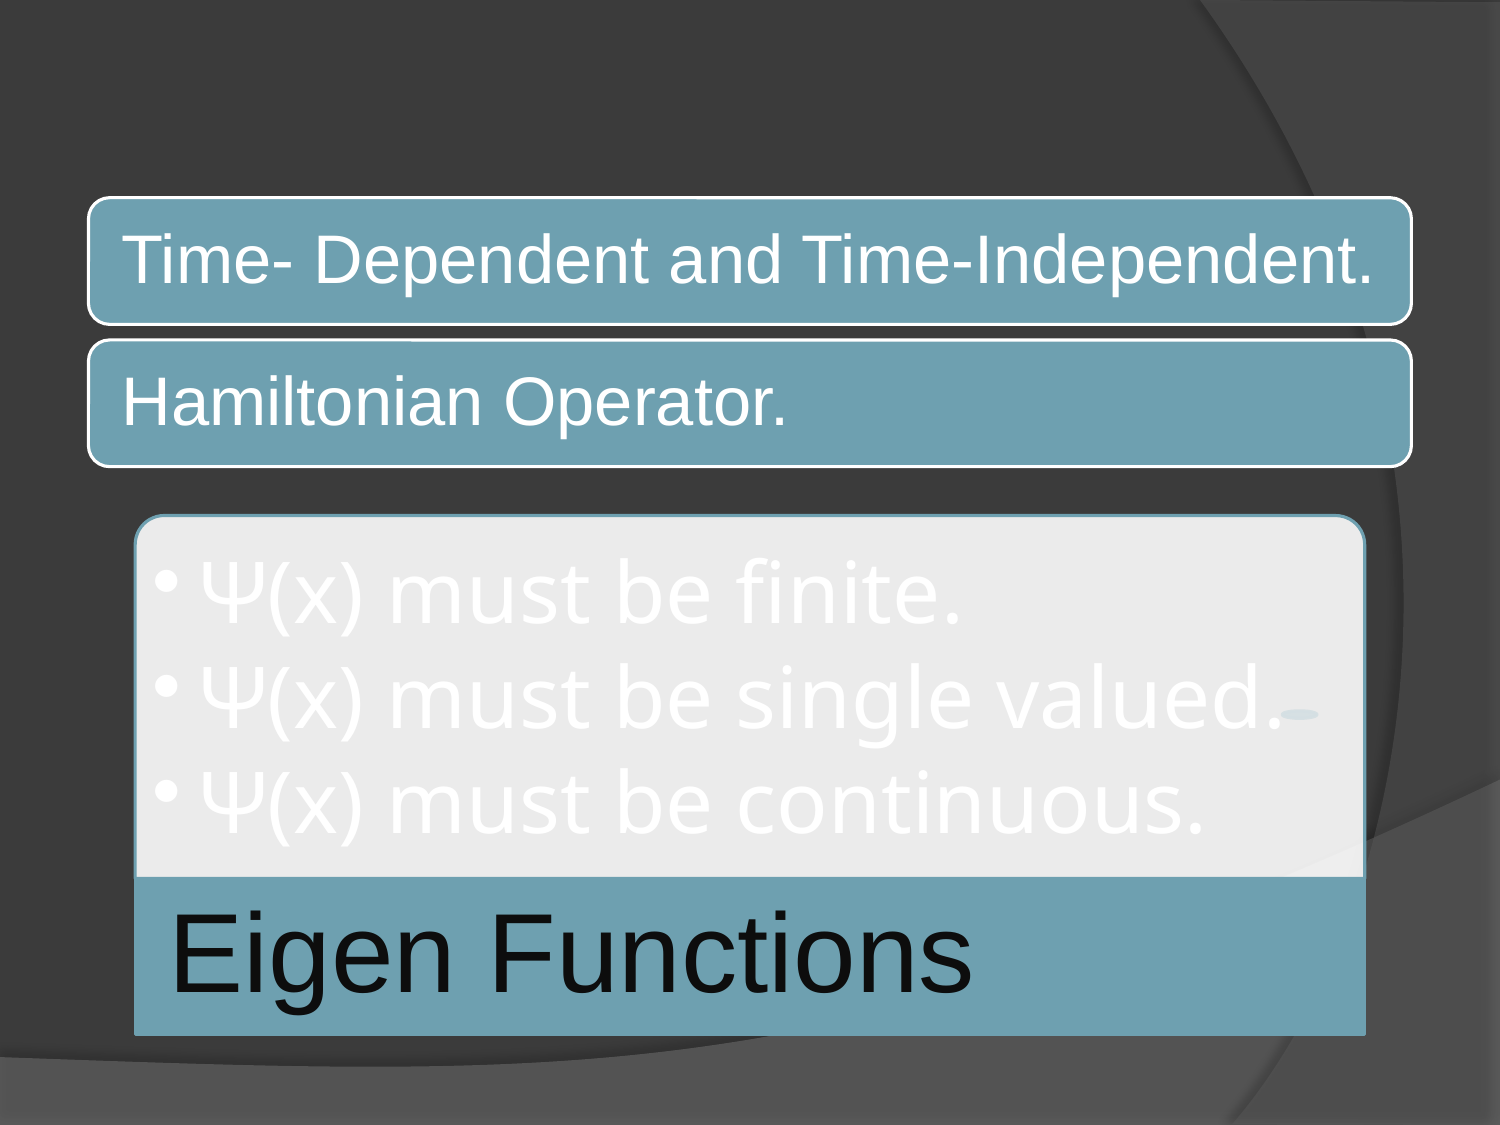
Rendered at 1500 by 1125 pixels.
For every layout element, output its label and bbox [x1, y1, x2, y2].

text_box [88, 514, 1412, 1036]
list [88, 113, 1412, 506]
